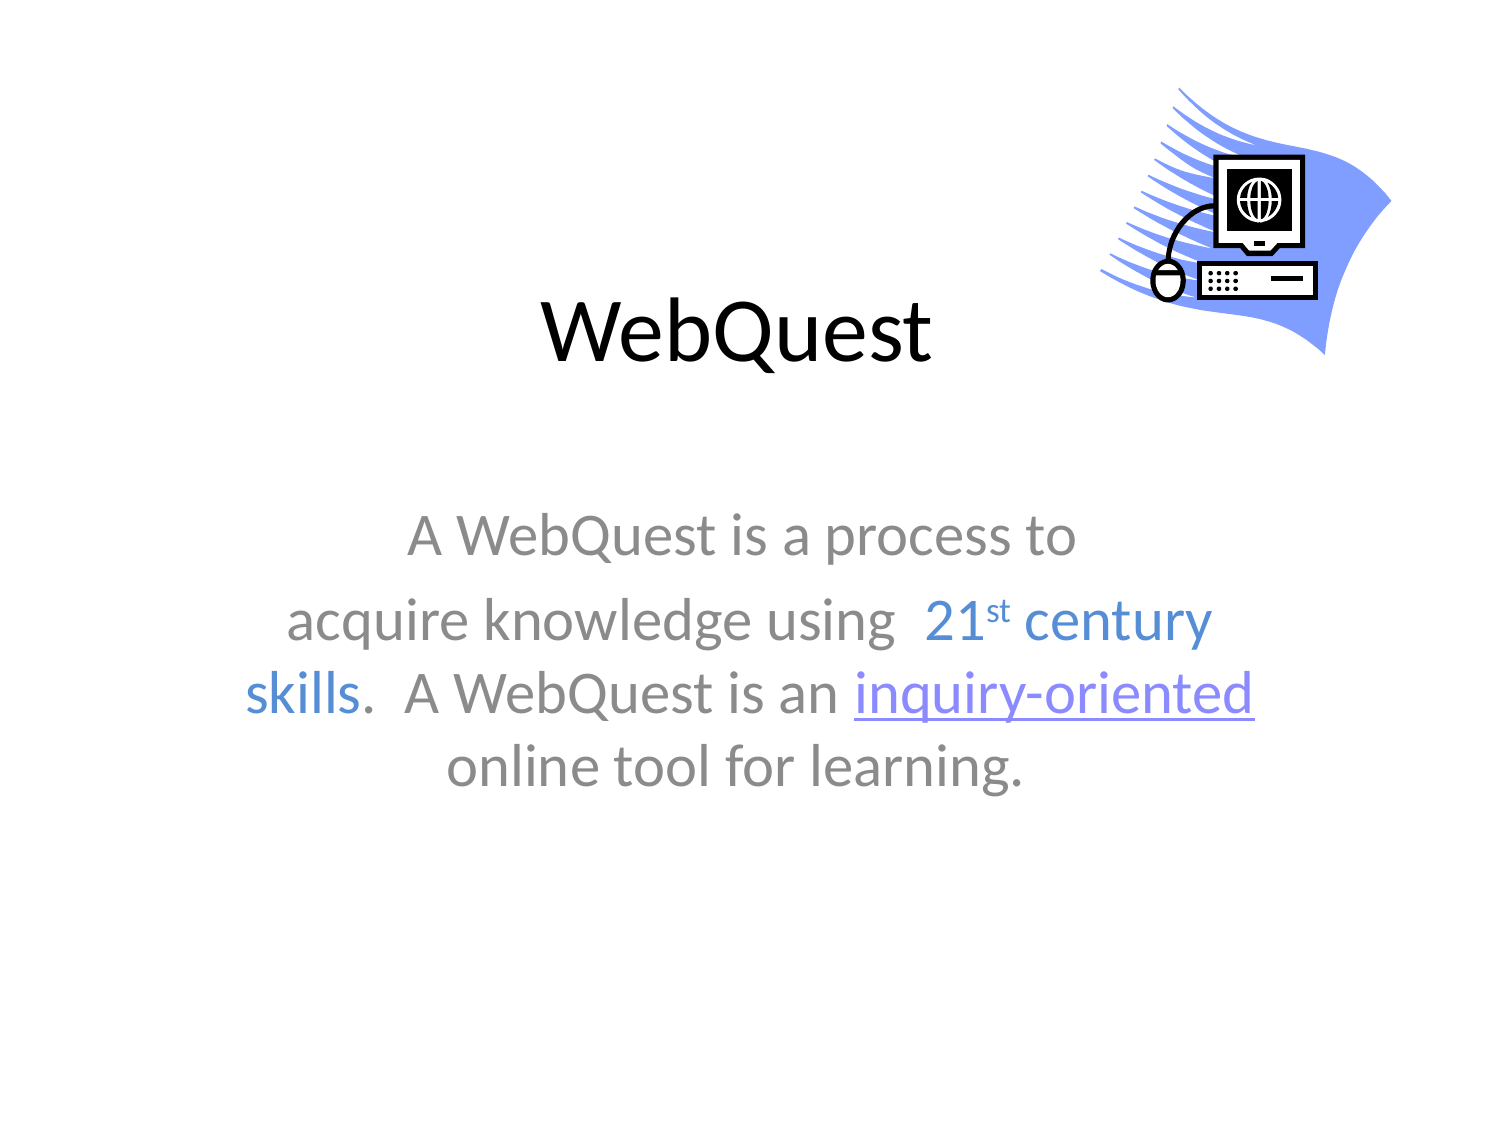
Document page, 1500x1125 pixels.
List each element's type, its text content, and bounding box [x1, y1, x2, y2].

picture [1099, 87, 1392, 356]
subtitle A WebQuest is a process to acquire knowledge using 21st century skills. A WebQuest is an inquiry-oriented online tool for learning. [225, 487, 1275, 925]
title WebQuest [99, 174, 1375, 475]
